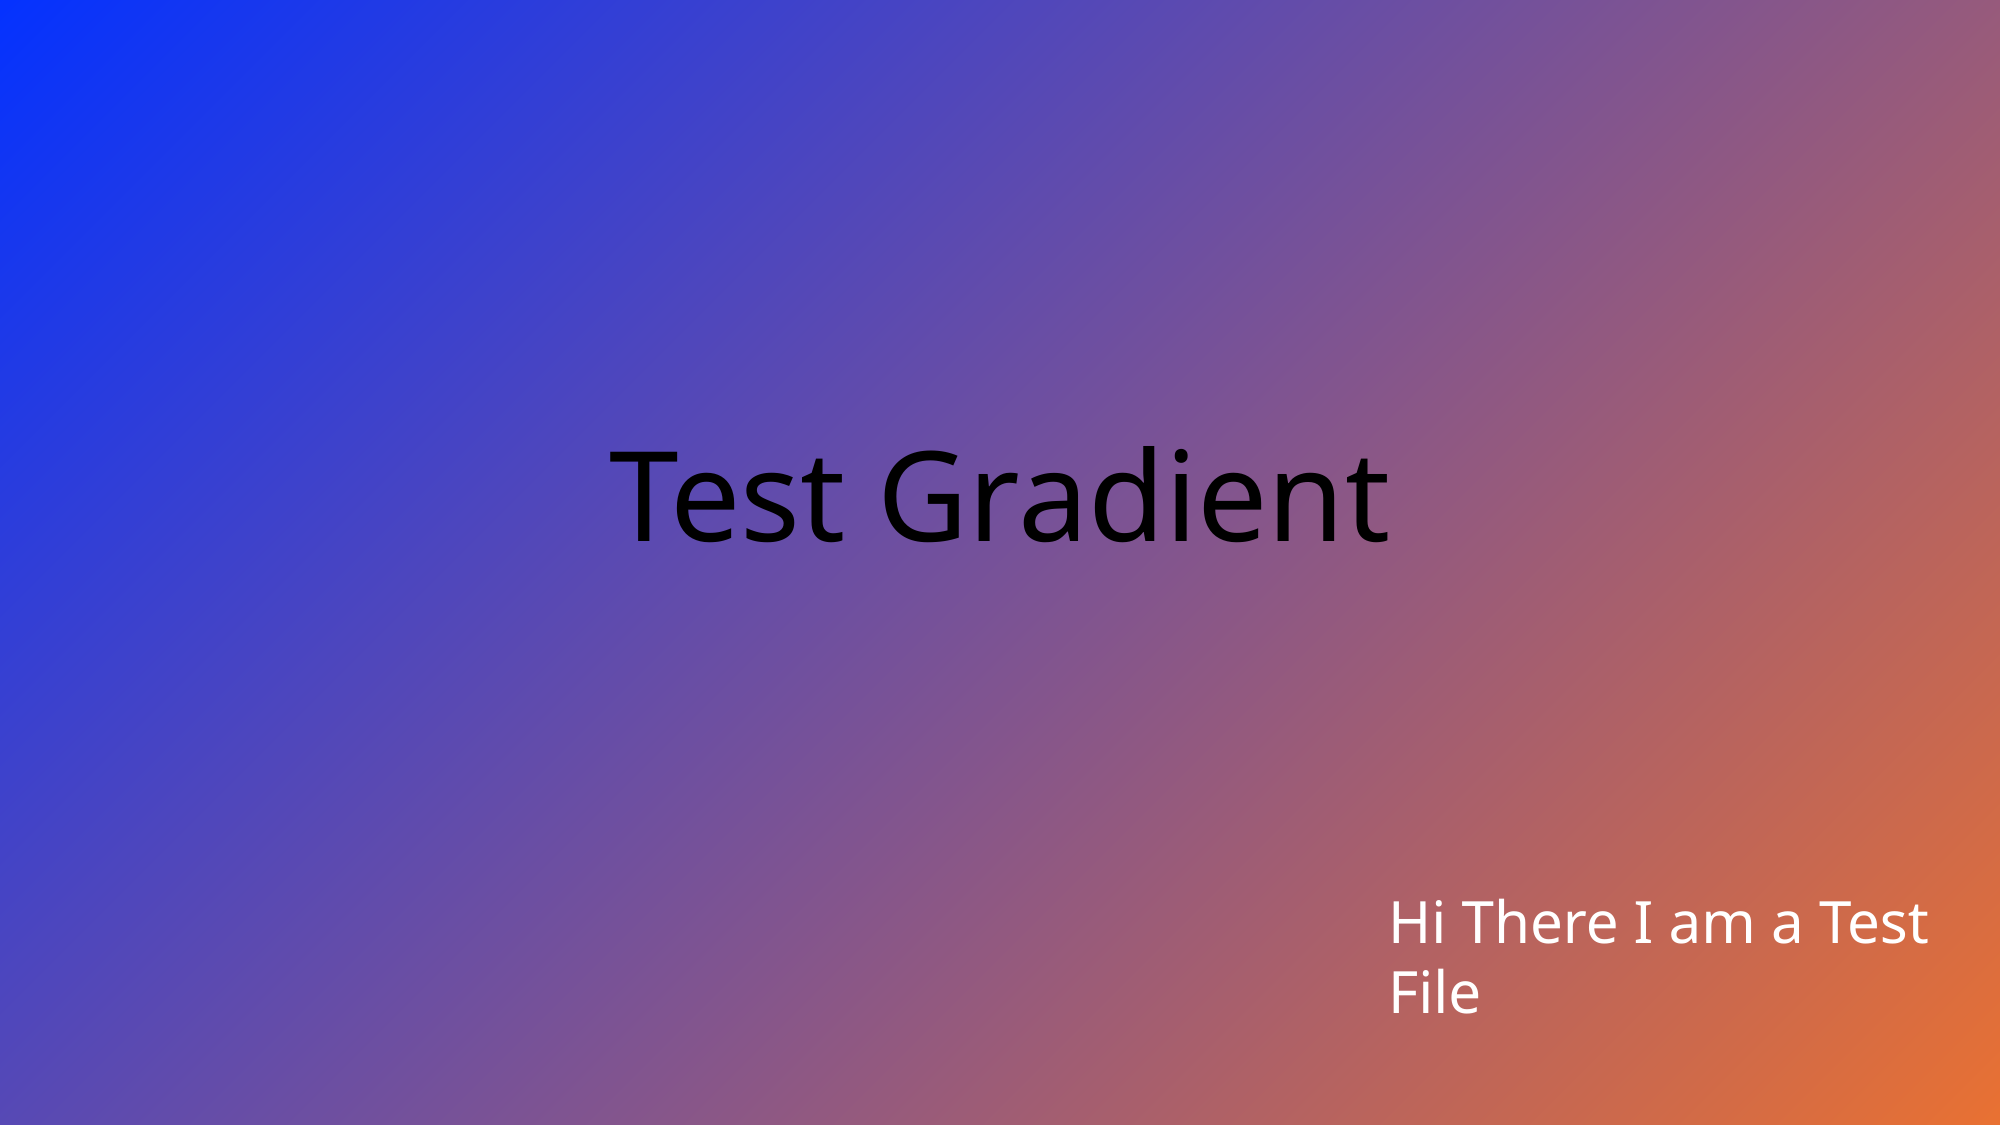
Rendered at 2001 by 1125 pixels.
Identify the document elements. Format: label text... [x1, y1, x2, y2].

title Test Gradient [249, 184, 1750, 576]
text_box Hi There I am a Test File [1373, 877, 1948, 1033]
